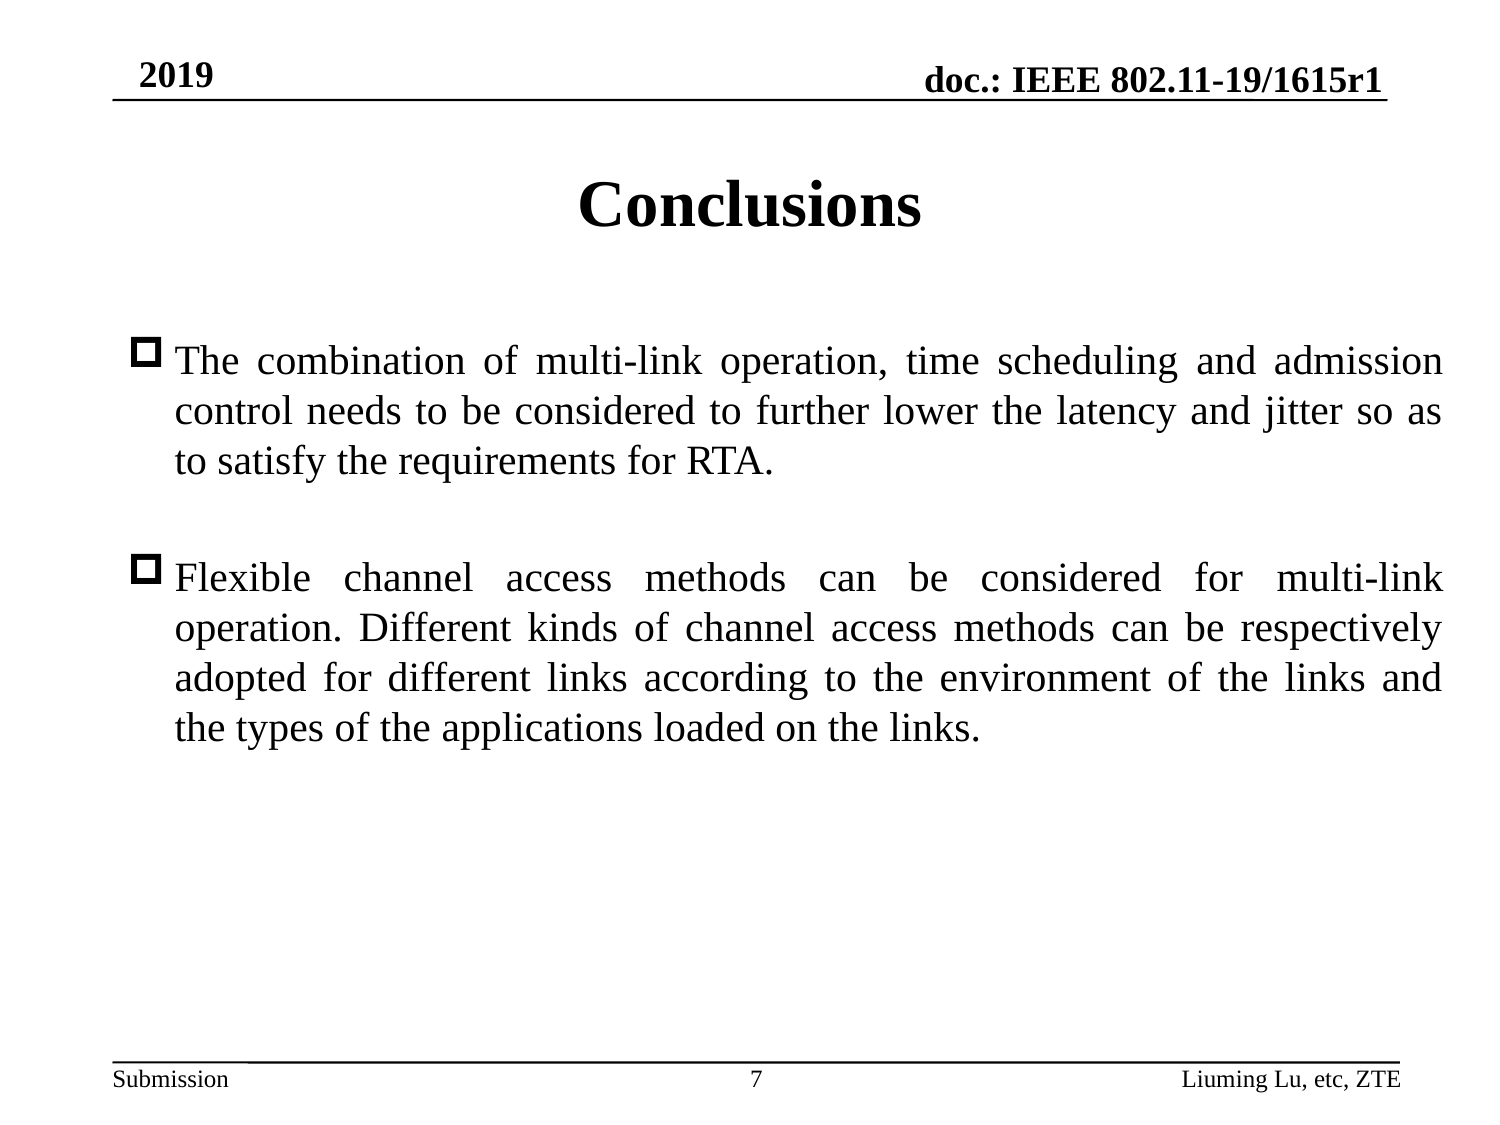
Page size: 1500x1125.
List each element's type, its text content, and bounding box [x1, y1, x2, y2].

list The combination of multi-link operation, time scheduling and admission control needs to be considered to further lower the latency and jitter so as to satisfy the requirements for RTA. Flexible channel access methods can be considered for multi-link operation. Different kinds of channel access methods can be respectively adopted for different links according to the environment of the links and the types of the applications loaded on the links. [112, 324, 1459, 1001]
slide_number 7 [741, 1061, 772, 1093]
footer Liuming Lu, etc, ZTE [1178, 1061, 1402, 1093]
title Conclusions [112, 112, 1388, 288]
